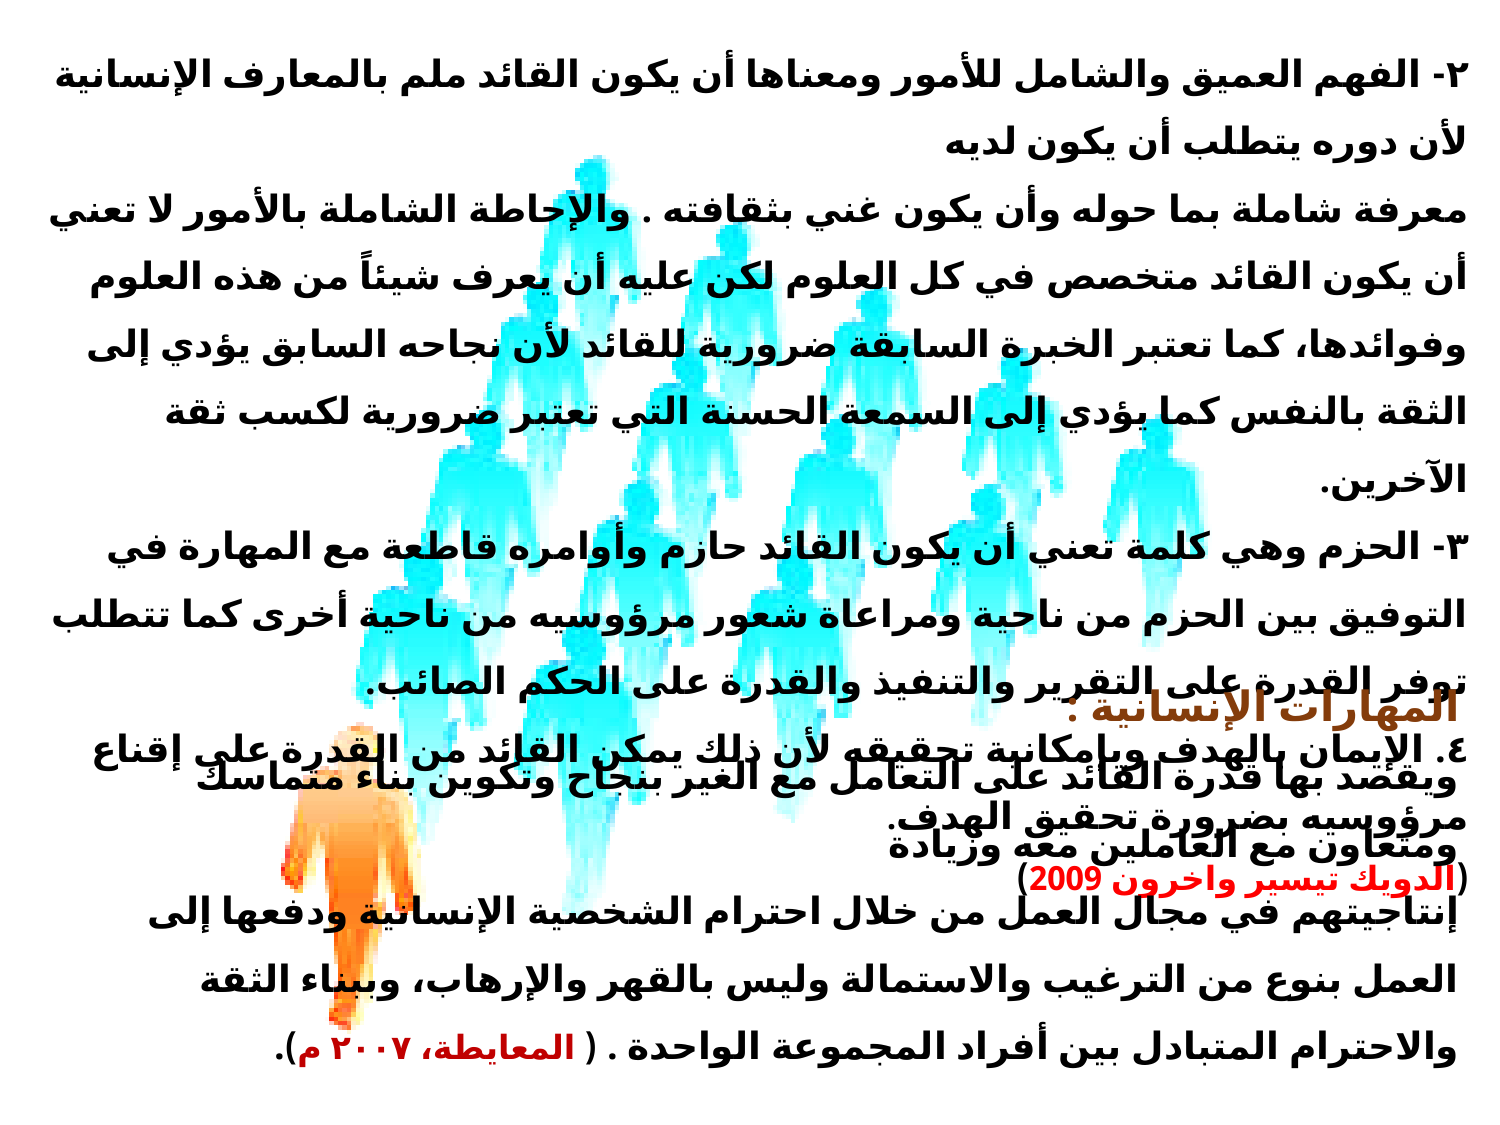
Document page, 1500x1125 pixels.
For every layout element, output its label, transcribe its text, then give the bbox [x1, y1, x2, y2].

text_box المهارات الإنسانية : ويقصد بها قدرة القائد على التعامل مع الغير بنجاح وتكوين بناء متماسك ومتعاون مع العاملين معه وزيادة إنتاجيتهم في مجال العمل من خلال احترام الشخصية الإنسانية ودفعها إلى العمل بنوع من الترغيب والاستمالة وليس بالقهر والإرهاب، وببناء الثقة والاحترام المتبادل بين أفراد المجموعة الواحدة . ( المعايطة، ٢٠٠٧ م). [27, 672, 1475, 1075]
text_box ٢- الفهم العميق والشامل للأمور ومعناها أن يكون القائد ملم بالمعارف الإنسانية لأن دوره يتطلب أن يكون لديه معرفة شاملة بما حوله وأن يكون غني بثقافته . والإحاطة الشاملة بالأمور لا تعني أن يكون القائد متخصص في كل العلوم لكن عليه أن يعرف شيئاً من هذه العلوم وفوائدها، كما تعتبر الخبرة السابقة ضرورية للقائد لأن نجاحه السابق يؤدي إلى الثقة بالنفس كما يؤدي إلى السمعة الحسنة التي تعتبر ضرورية لكسب ثقة الآخرين. ٣- الحزم وهي كلمة تعني أن يكون القائد حازم وأوامره قاطعة مع المهارة في التوفيق بين الحزم من ناحية ومراعاة شعور مرؤوسيه من ناحية أخرى كما تتطلب توفر القدرة على التقرير والتنفيذ والقدرة على الحكم الصائب. ٤. الإيمان بالهدف وبإمكانية تحقيقه لأن ذلك يمكن القائد من القدرة على إقناع مرؤوسيه بضرورة تحقيق الهدف. (الدويك تيسير واخرون 2009) [18, 19, 1484, 905]
picture [232, 120, 1270, 1061]
